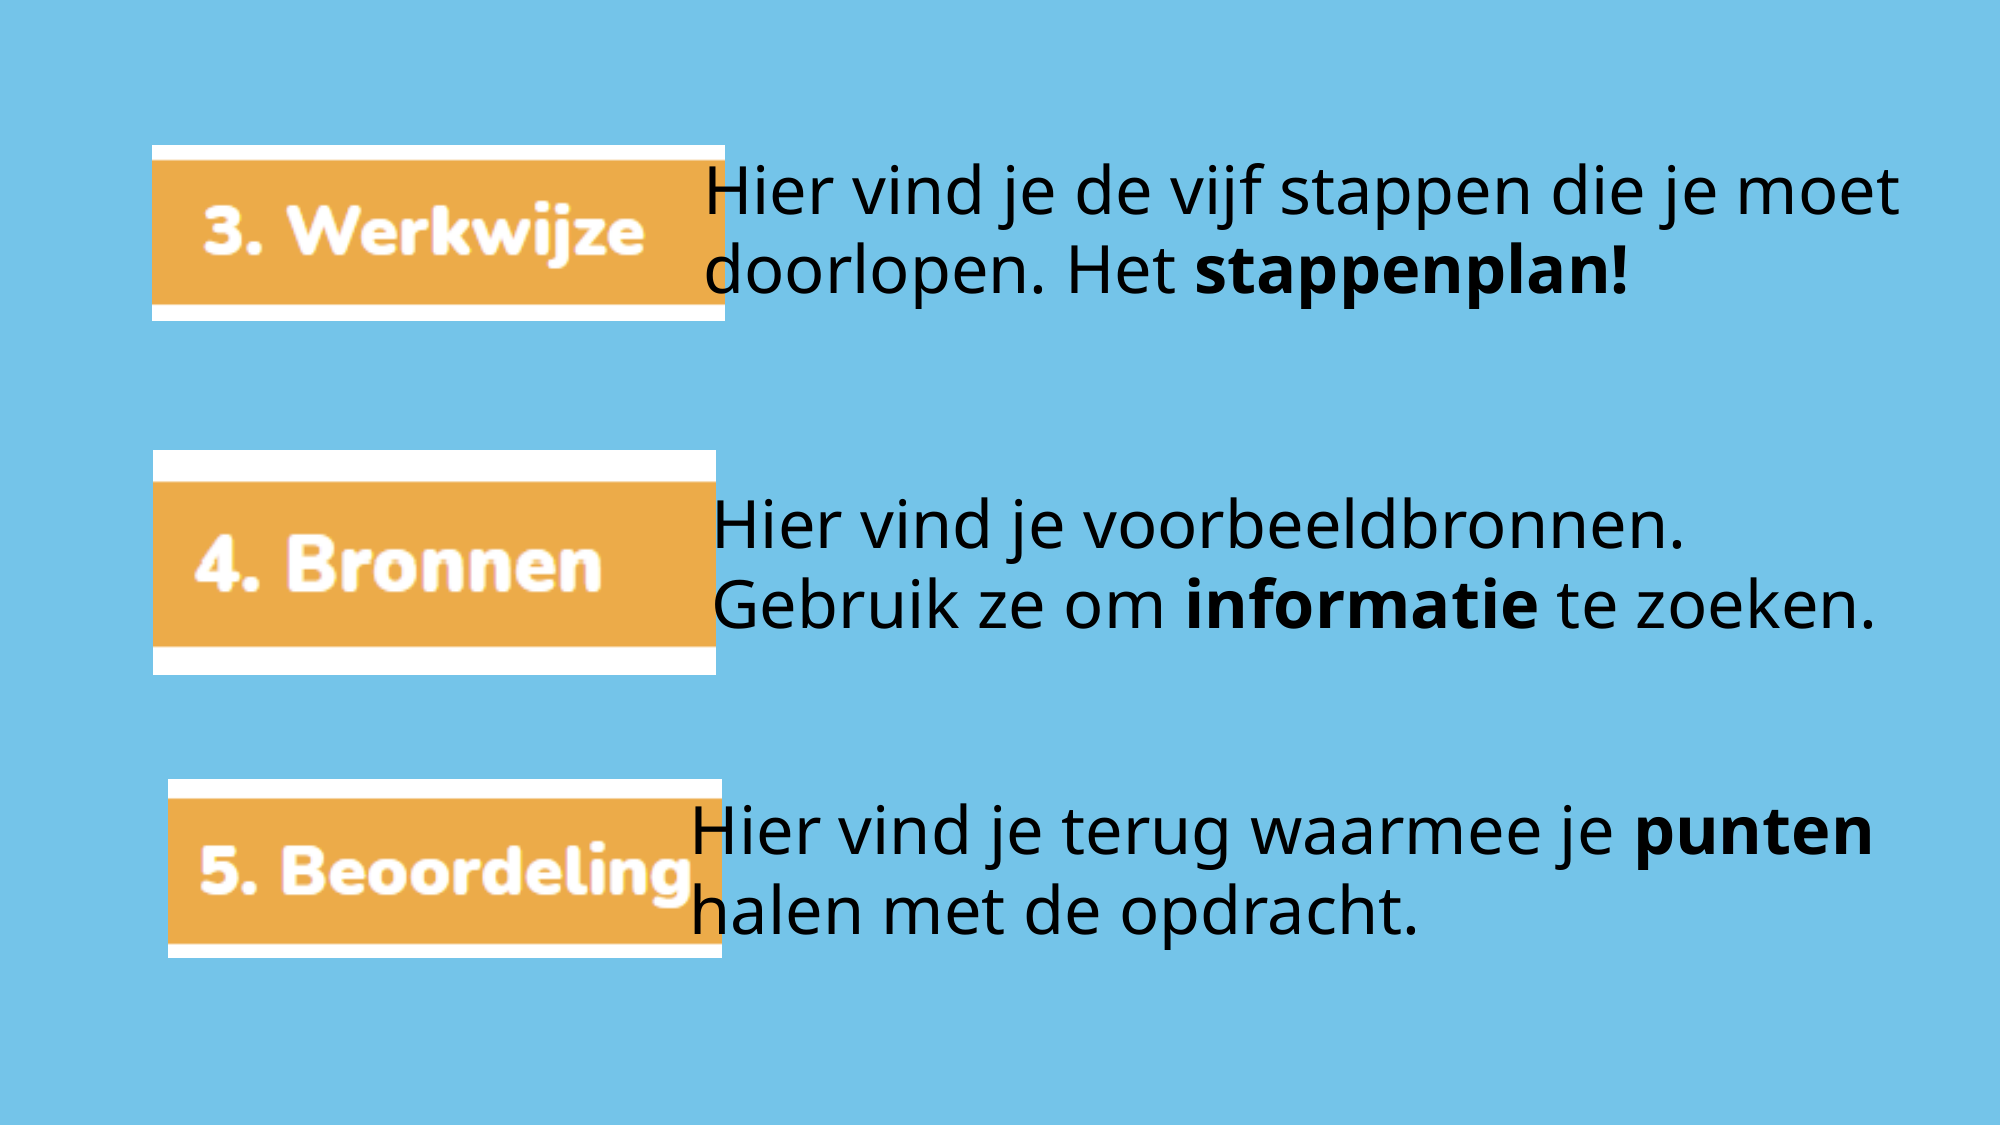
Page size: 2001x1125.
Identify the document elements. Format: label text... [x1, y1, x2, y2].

picture [153, 450, 716, 675]
text_box Hier vind je terug waarmee je punten halen met de opdracht. [722, 780, 1890, 956]
text_box Hier vind je de vijf stappen die je moet doorlopen. Het stappenplan! [688, 140, 1917, 315]
picture [168, 778, 722, 959]
text_box Hier vind je voorbeeldbronnen. Gebruik ze om informatie te zoeken. [716, 474, 1894, 649]
picture [152, 144, 726, 322]
